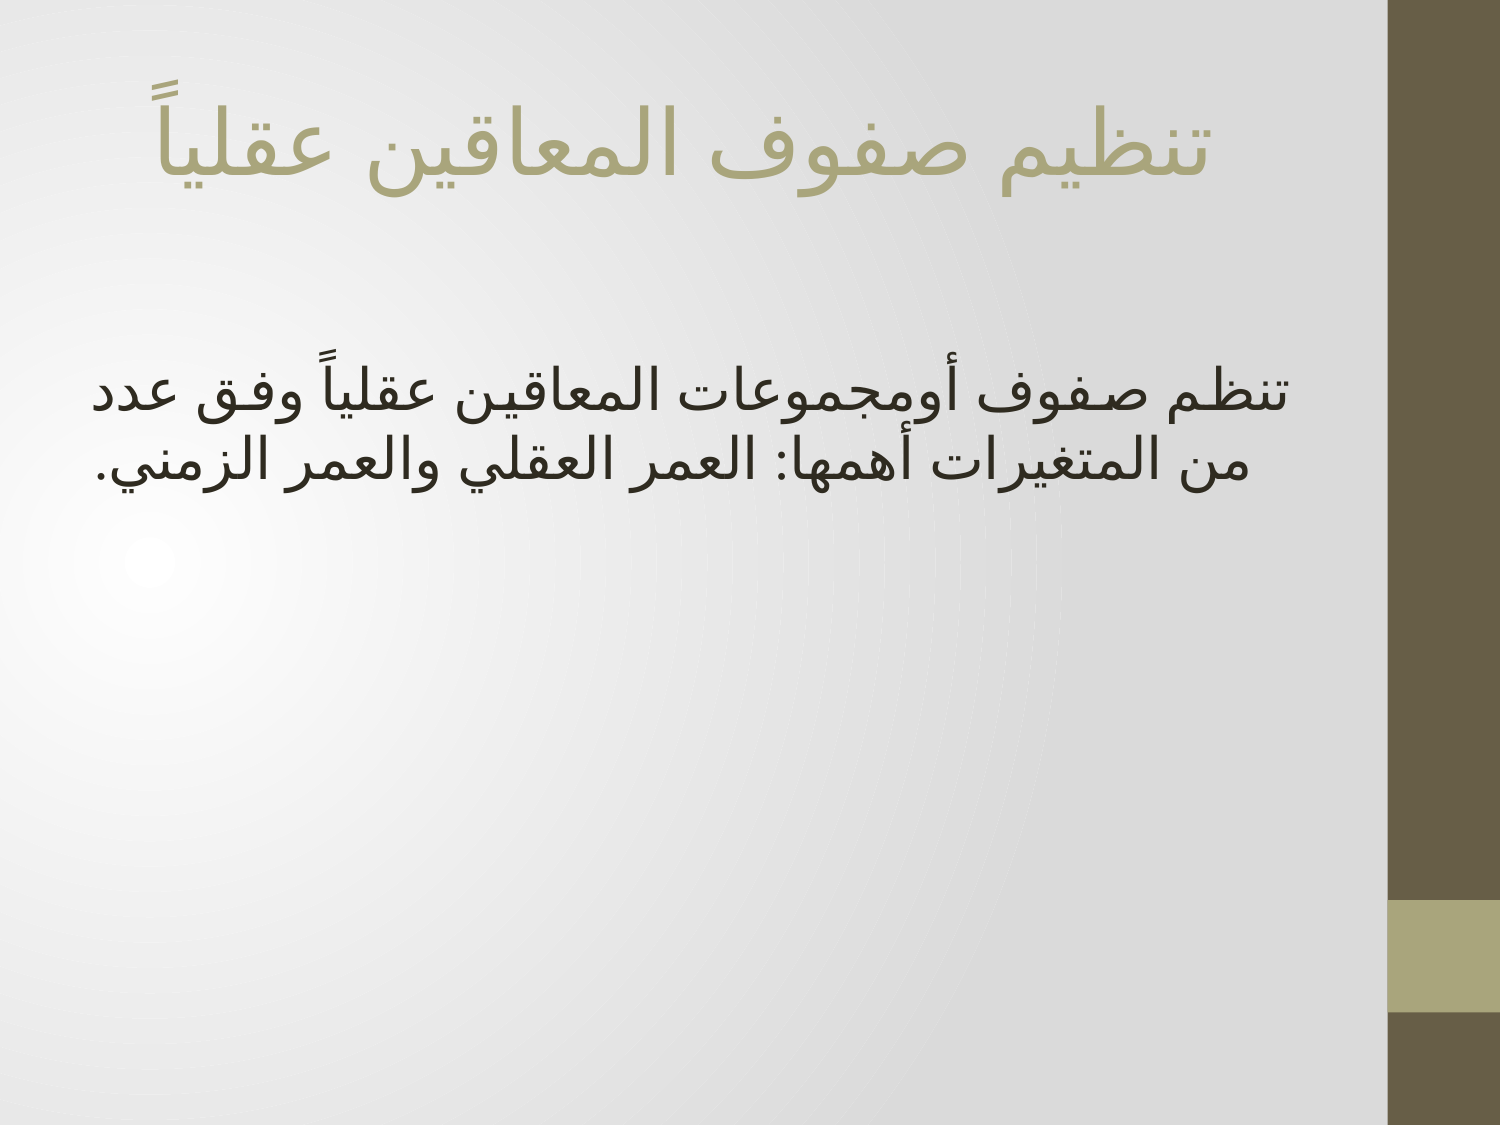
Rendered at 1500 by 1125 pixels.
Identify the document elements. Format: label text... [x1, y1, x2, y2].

list تنظم صفوف أومجموعات المعاقين عقلياً وفق عدد من المتغيرات أهمها: العمر العقلي والعمر الزمني. [75, 262, 1325, 1050]
title تنظيم صفوف المعاقين عقلياً [75, 45, 1325, 233]
